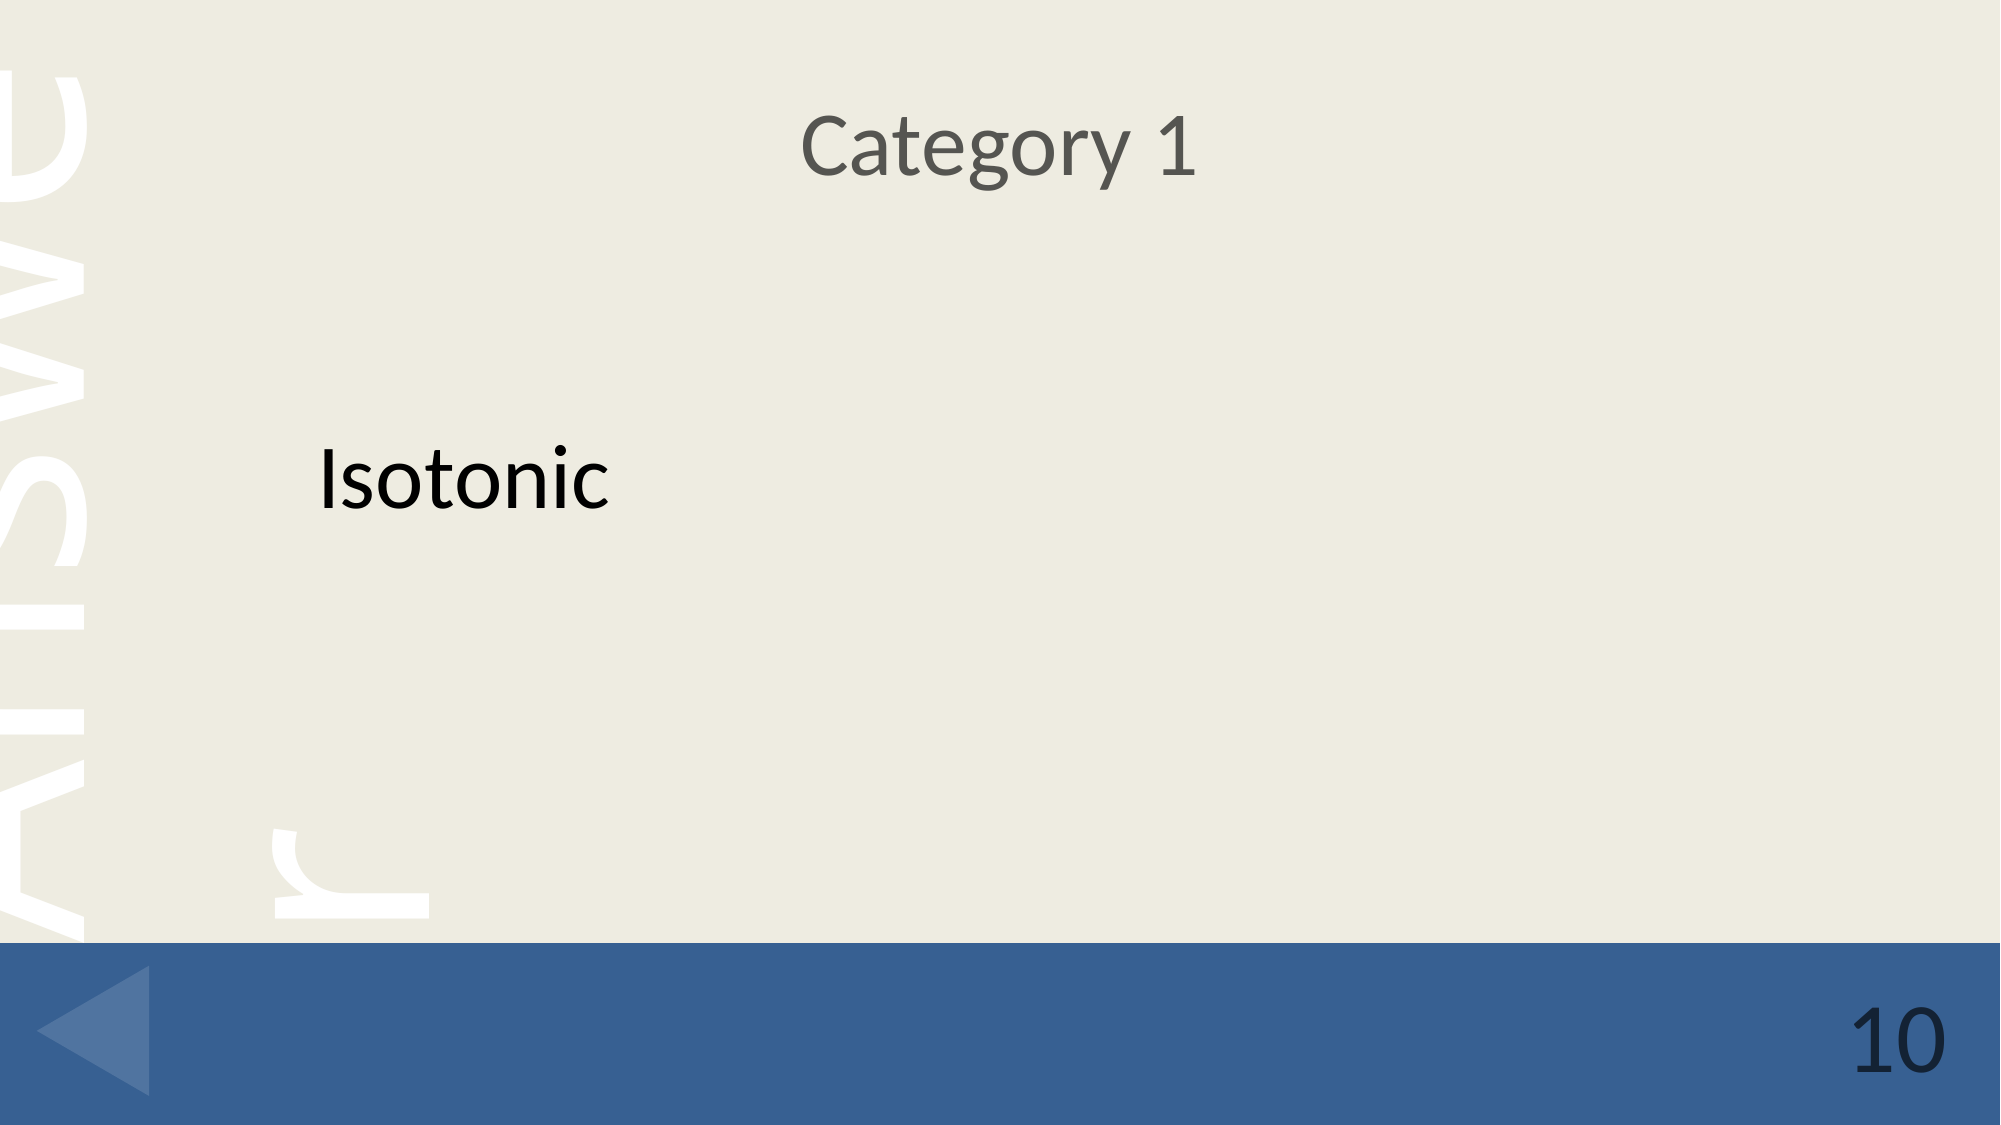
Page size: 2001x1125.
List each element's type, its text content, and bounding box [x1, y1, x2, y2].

list 10 [1494, 967, 1963, 1097]
list Isotonic [302, 307, 1760, 636]
title Category 1 [99, 45, 1900, 233]
